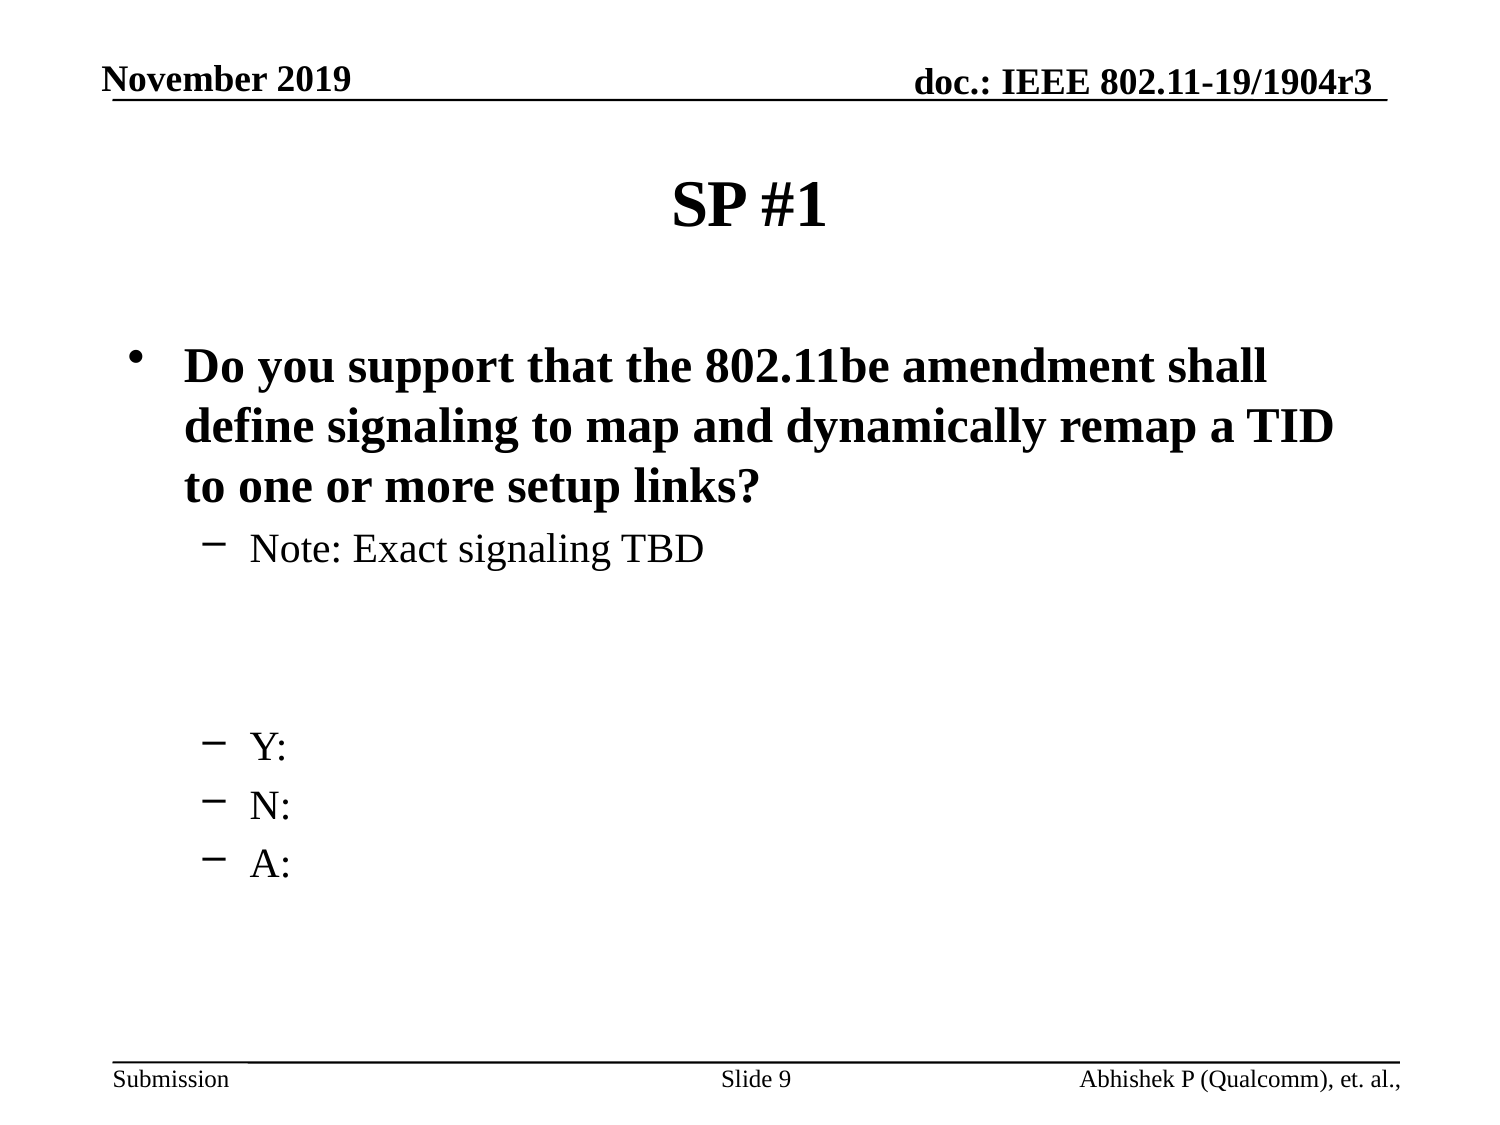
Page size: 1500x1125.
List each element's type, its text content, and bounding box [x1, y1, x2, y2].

title SP #1 [112, 112, 1388, 288]
slide_number Slide 9 [712, 1061, 801, 1093]
list Do you support that the 802.11be amendment shall define signaling to map and dynamically remap a TID to one or more setup links? Note: Exact signaling TBD Y: N: A: [112, 324, 1388, 1001]
footer Abhishek P (Qualcomm), et. al., [949, 1061, 1402, 1093]
